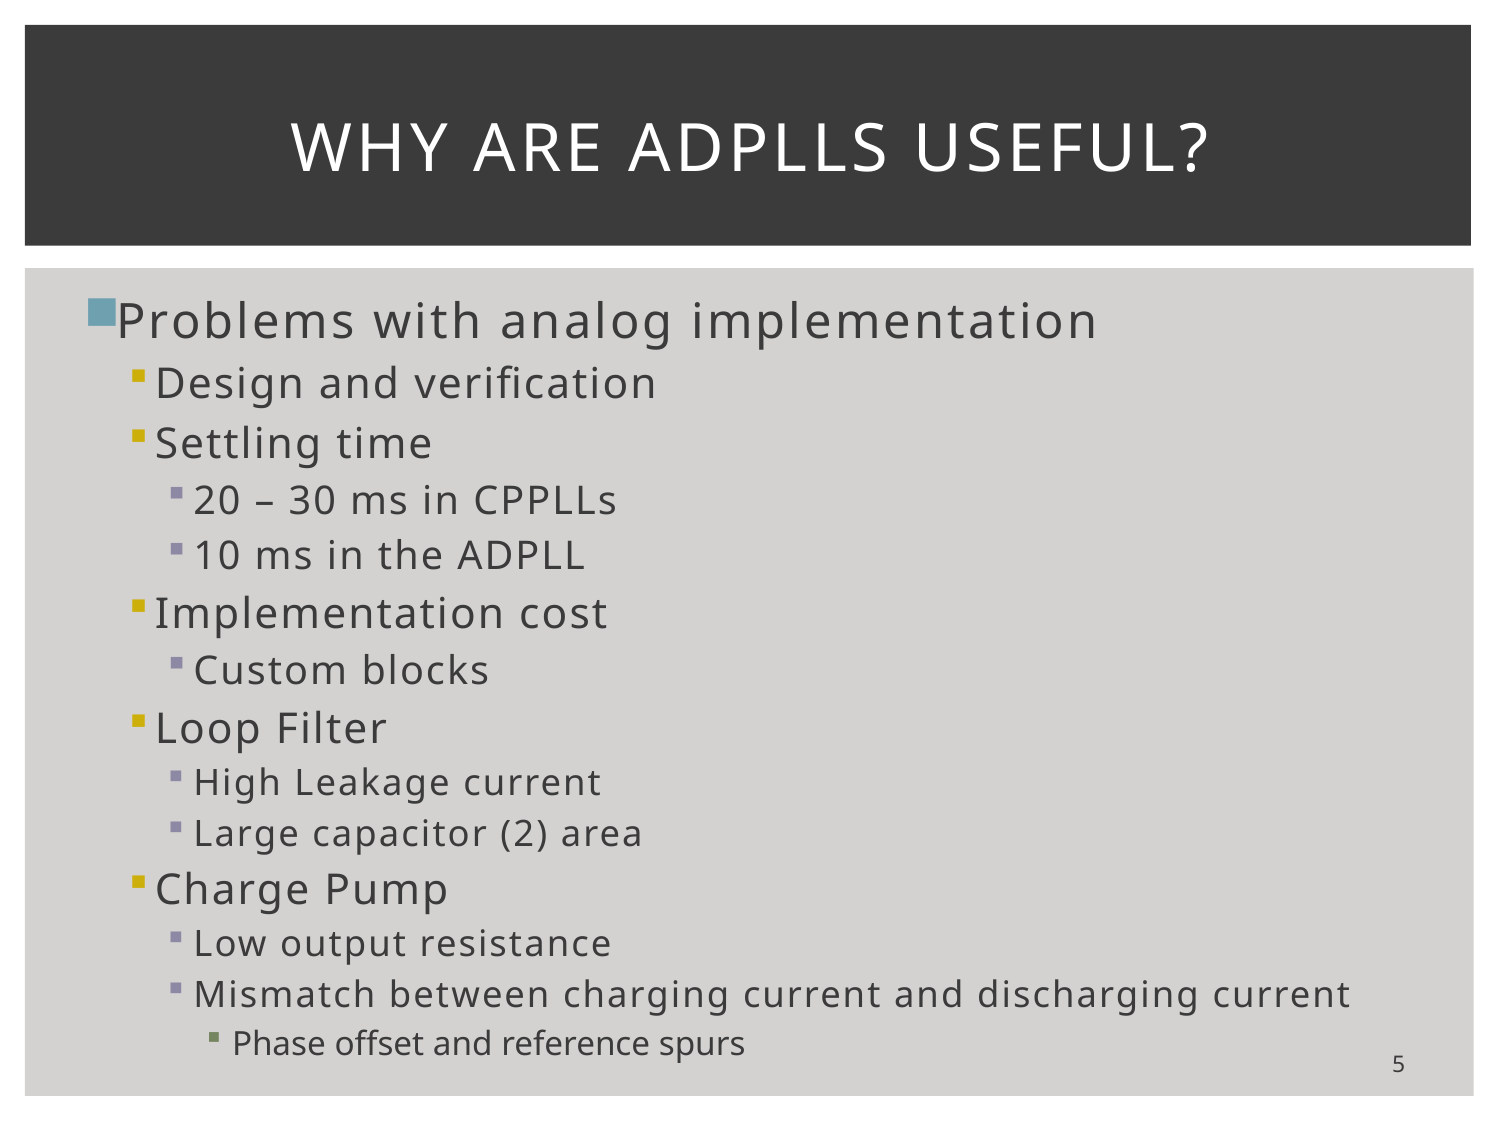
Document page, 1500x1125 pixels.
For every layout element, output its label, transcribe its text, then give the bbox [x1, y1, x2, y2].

slide_number 5 [1349, 1041, 1448, 1089]
list Problems with analog implementation Design and verification Settling time 20 – 30 ms in CPPLLs 10 ms in the ADPLL Implementation cost Custom blocks Loop Filter High Leakage current Large capacitor (2) area Charge Pump Low output resistance Mismatch between charging current and discharging current Phase offset and reference spurs [62, 281, 1442, 1075]
title Why are ADPLLs useful? [62, 58, 1438, 232]
